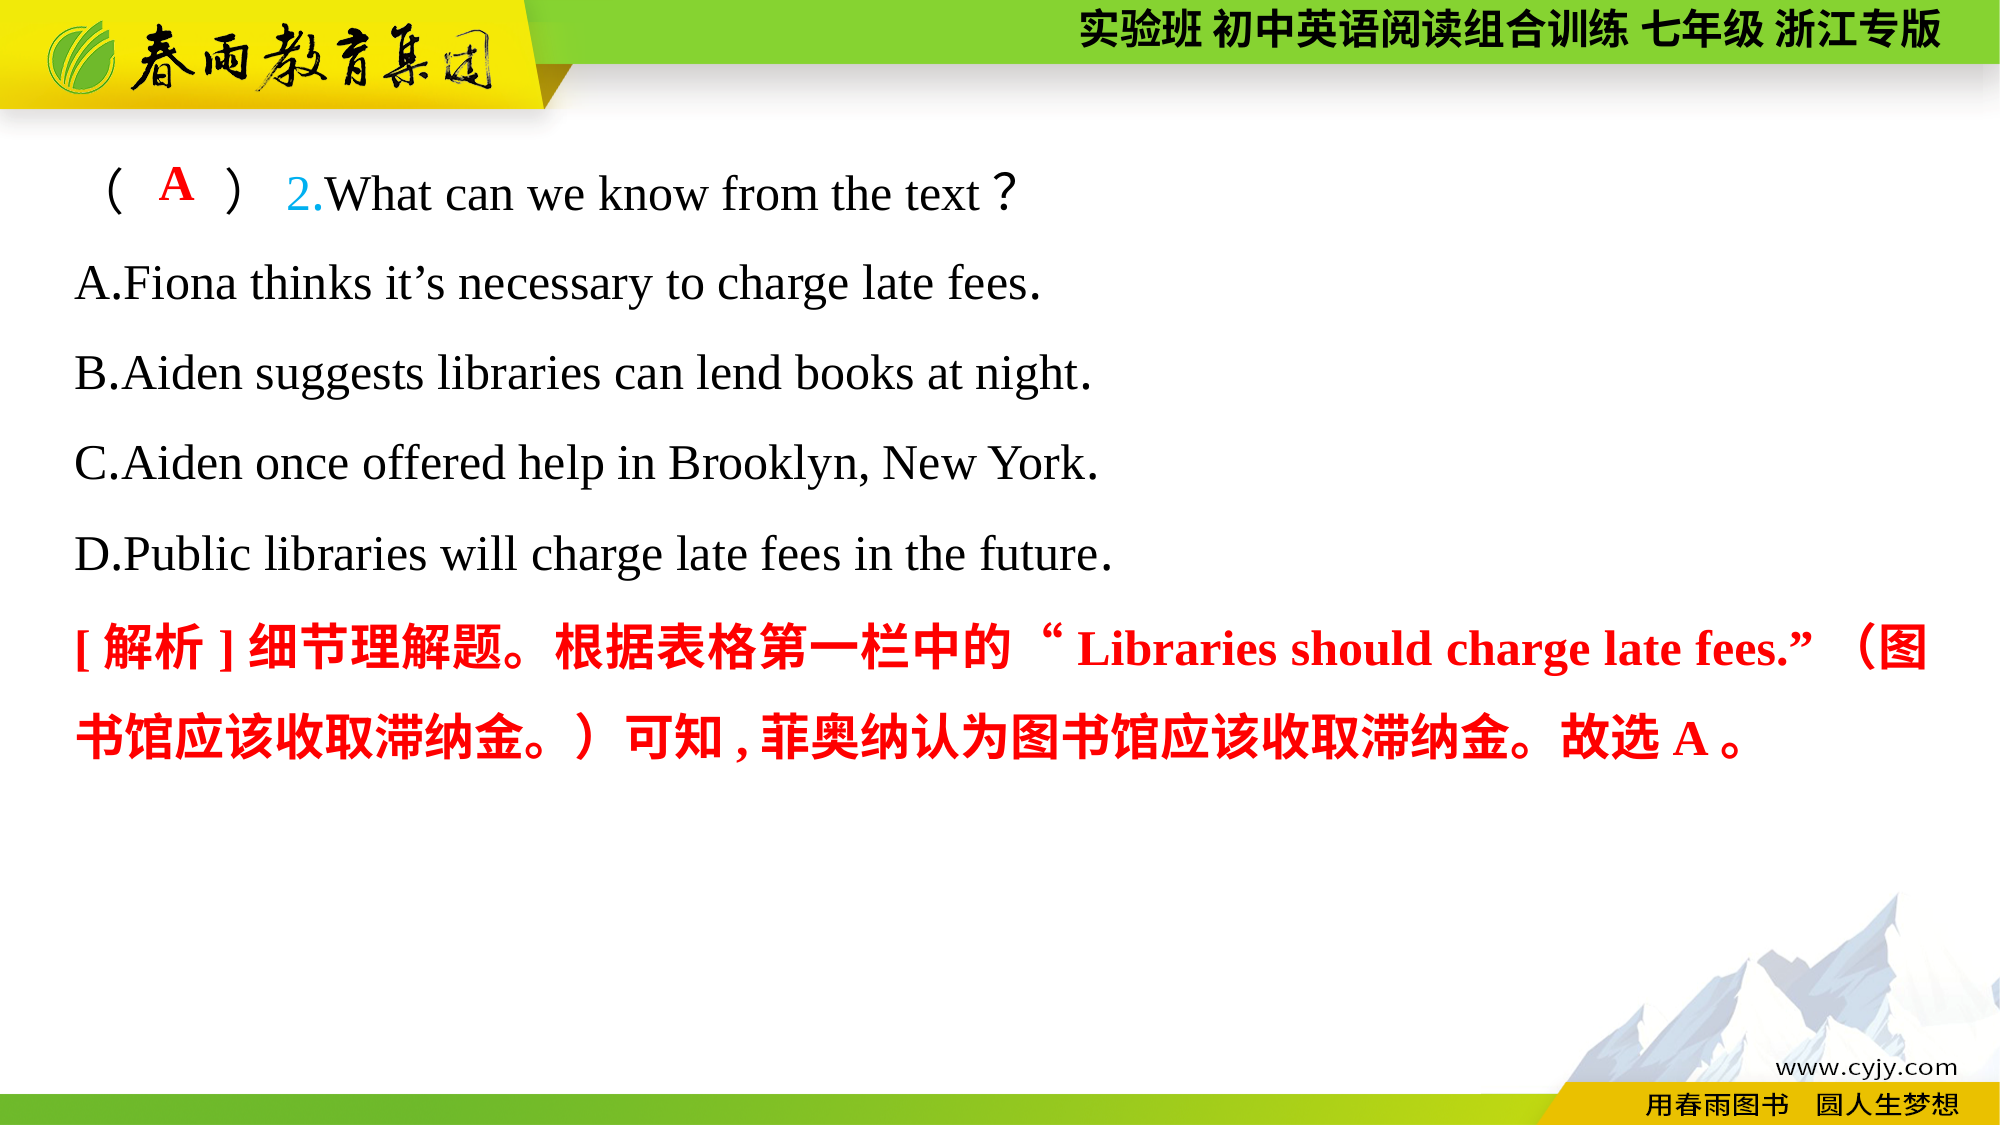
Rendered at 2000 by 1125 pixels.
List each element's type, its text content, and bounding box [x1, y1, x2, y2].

text_box A [143, 142, 210, 218]
list （ ）2.What can we know from the text？ A.Fiona thinks it’s necessary to charge late fees. B.Aiden suggests libraries can lend books at night. C.Aiden once offered help in Brooklyn, New York. D.Public libraries will charge late fees in the future. [59, 122, 1944, 577]
text_box [解析]细节理解题。根据表格第一栏中的“Libraries should charge late fees.”（图书馆应该收取滞纳金。）可知,菲奥纳认为图书馆应该收取滞纳金。故选A。 [59, 577, 1944, 773]
picture [0, 0, 2000, 1125]
